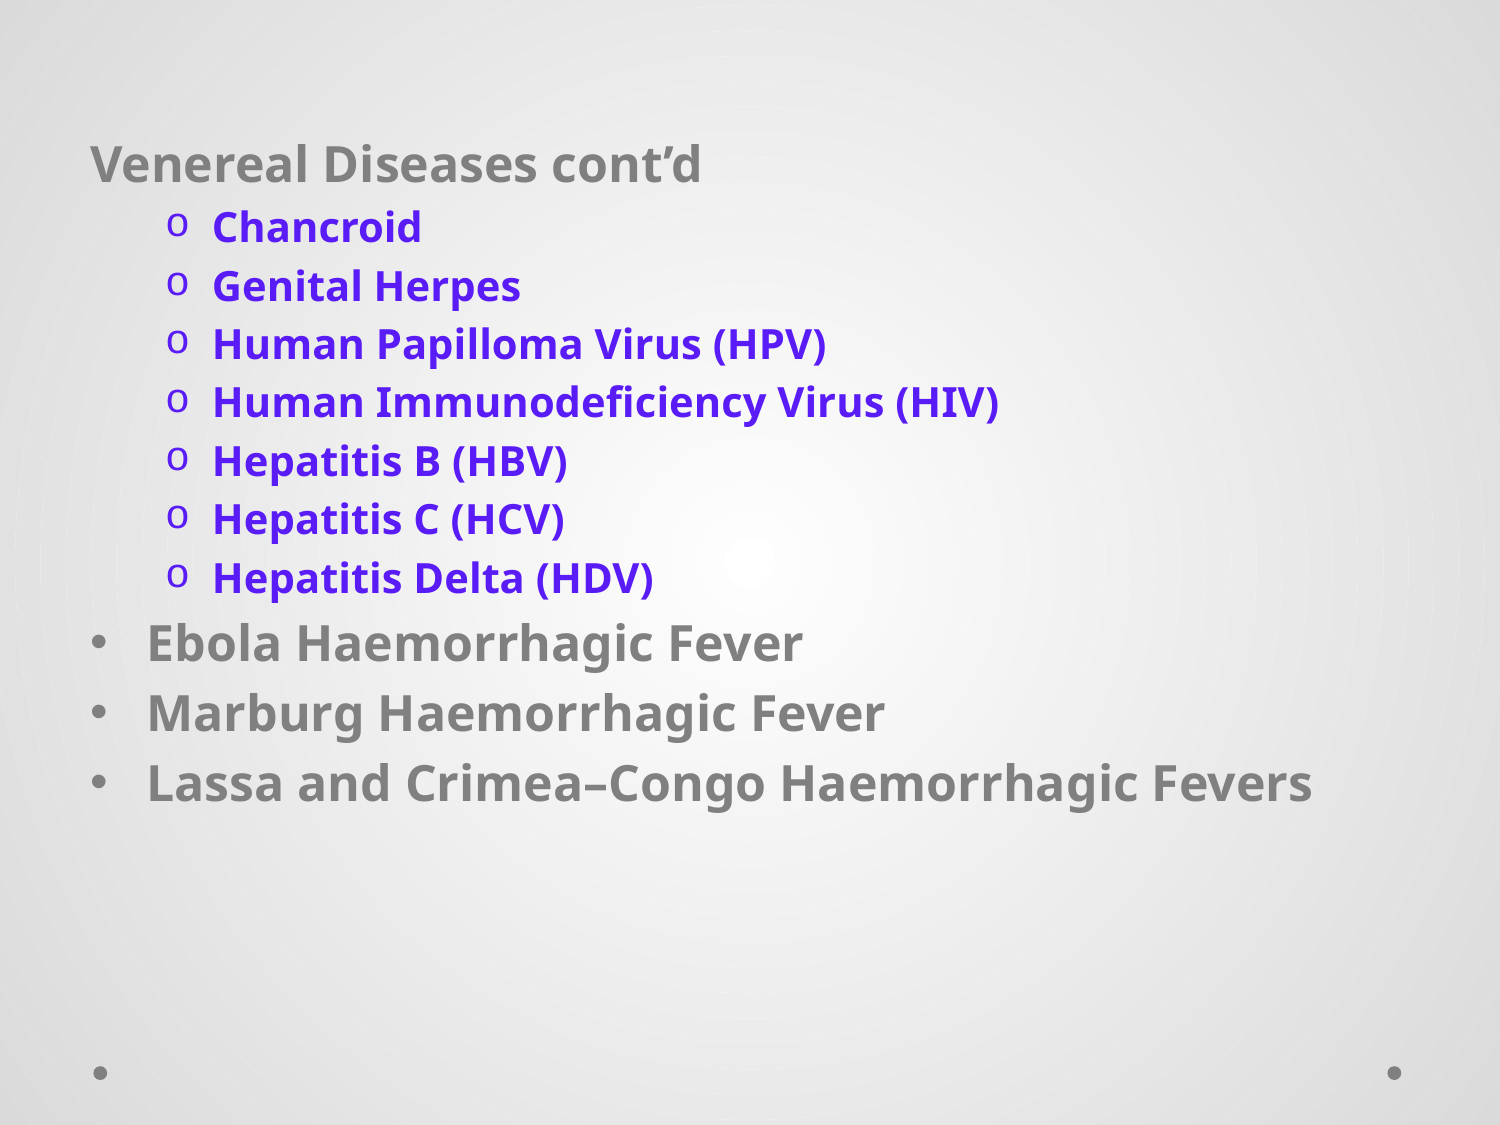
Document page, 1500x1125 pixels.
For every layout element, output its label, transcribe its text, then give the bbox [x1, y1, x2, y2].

list Venereal Diseases cont’d Chancroid Genital Herpes Human Papilloma Virus (HPV) Human Immunodeficiency Virus (HIV) Hepatitis B (HBV) Hepatitis C (HCV) Hepatitis Delta (HDV) Ebola Haemorrhagic Fever Marburg Haemorrhagic Fever Lassa and Crimea–Congo Haemorrhagic Fevers [75, 125, 1425, 1005]
